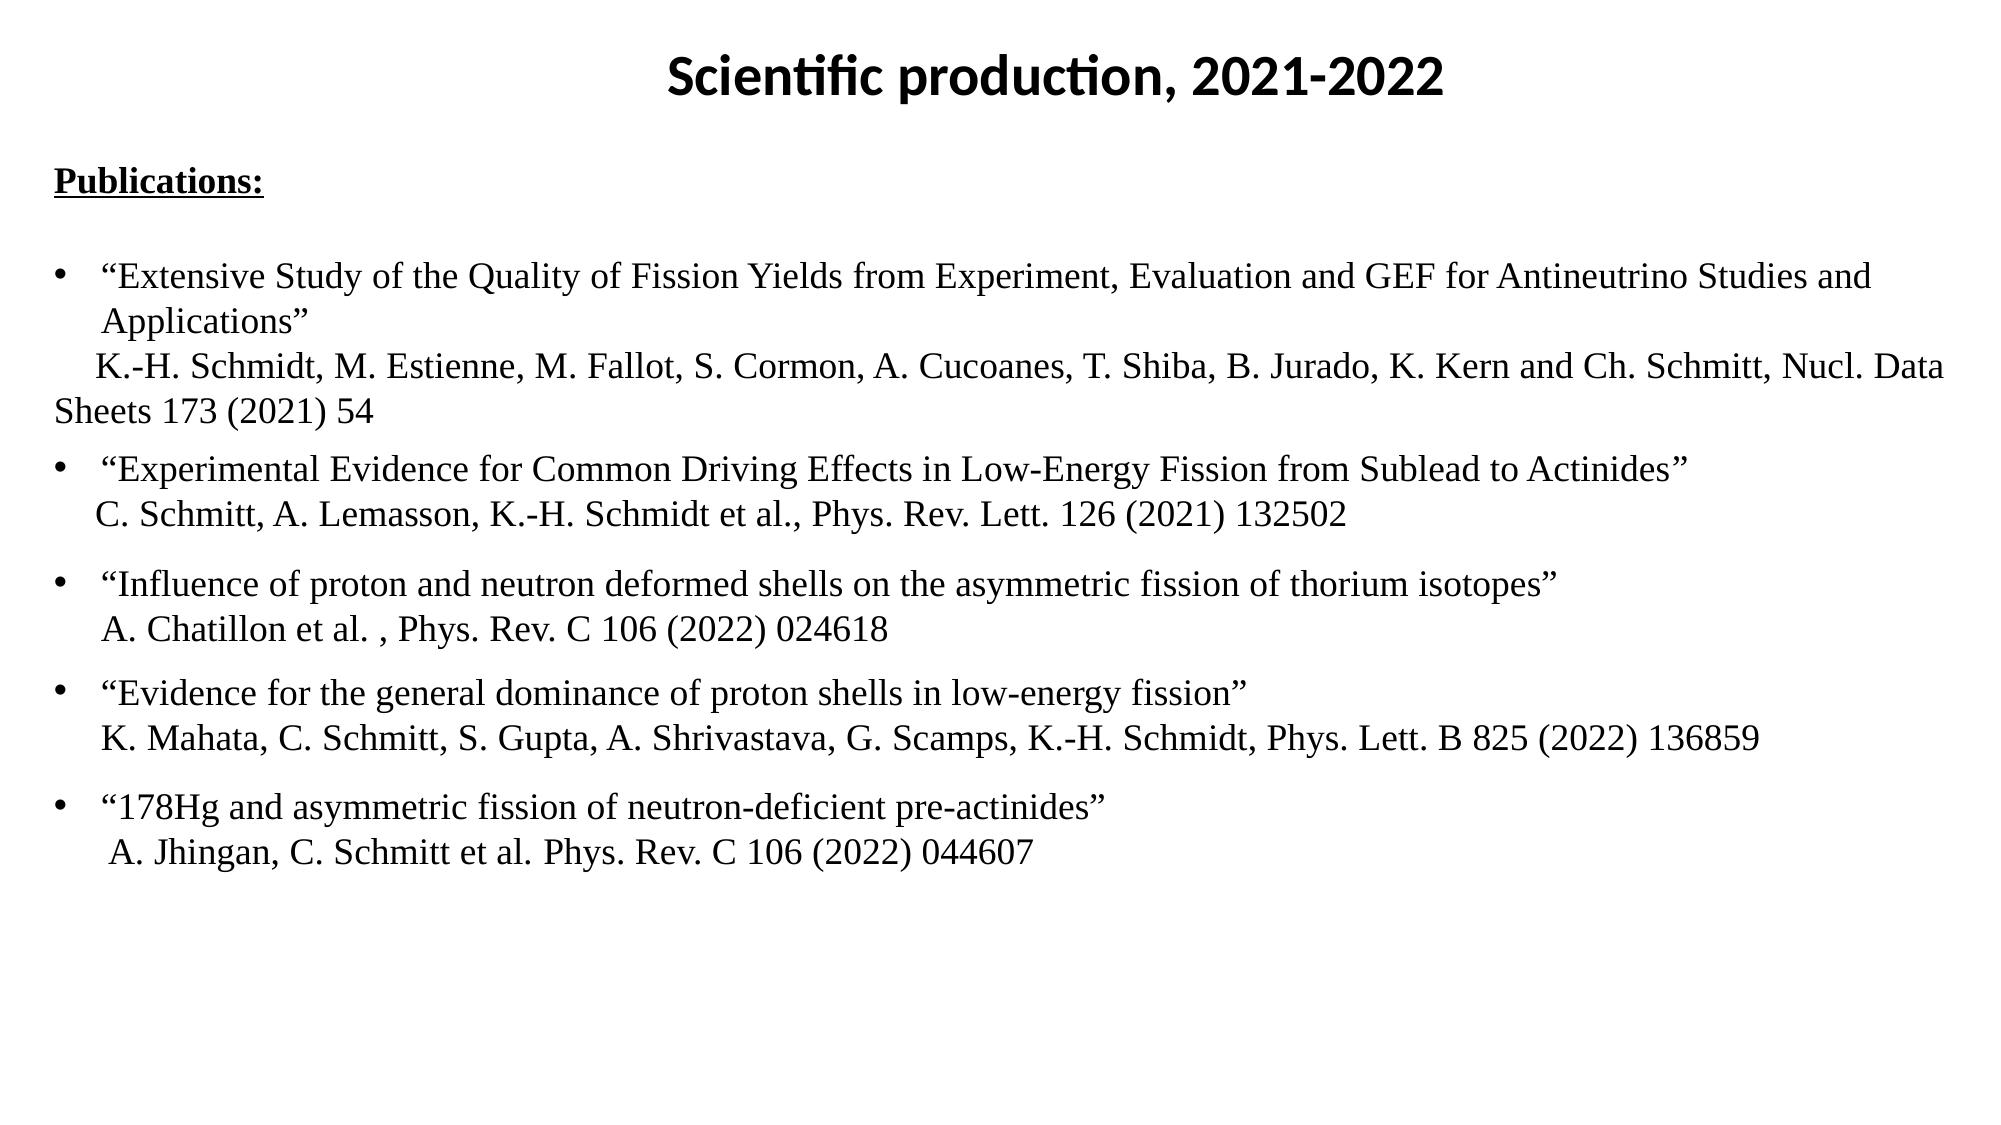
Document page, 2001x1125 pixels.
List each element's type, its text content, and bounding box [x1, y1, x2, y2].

text_box Scientific production, 2021-2022 [652, 29, 1461, 115]
text_box Publications: “Extensive Study of the Quality of Fission Yields from Experiment, Evaluation and GEF for Antineutrino Studies and Applications” K.-H. Schmidt, M. Estienne, M. Fallot, S. Cormon, A. Cucoanes, T. Shiba, B. Jurado, K. Kern and Ch. Schmitt, Nucl. Data Sheets 173 (2021) 54 “Experimental Evidence for Common Driving Effects in Low-Energy Fission from Sublead to Actinides” C. Schmitt, A. Lemasson, K.-H. Schmidt et al., Phys. Rev. Lett. 126 (2021) 132502 “Influence of proton and neutron deformed shells on the asymmetric fission of thorium isotopes” A. Chatillon et al. , Phys. Rev. C 106 (2022) 024618 “Evidence for the general dominance of proton shells in low-energy fission” K. Mahata, C. Schmitt, S. Gupta, A. Shrivastava, G. Scamps, K.-H. Schmidt, Phys. Lett. B 825 (2022) 136859 “178Hg and asymmetric fission of neutron-deficient pre-actinides” A. Jhingan, C. Schmitt et al. Phys. Rev. C 106 (2022) 044607 [39, 148, 2000, 981]
